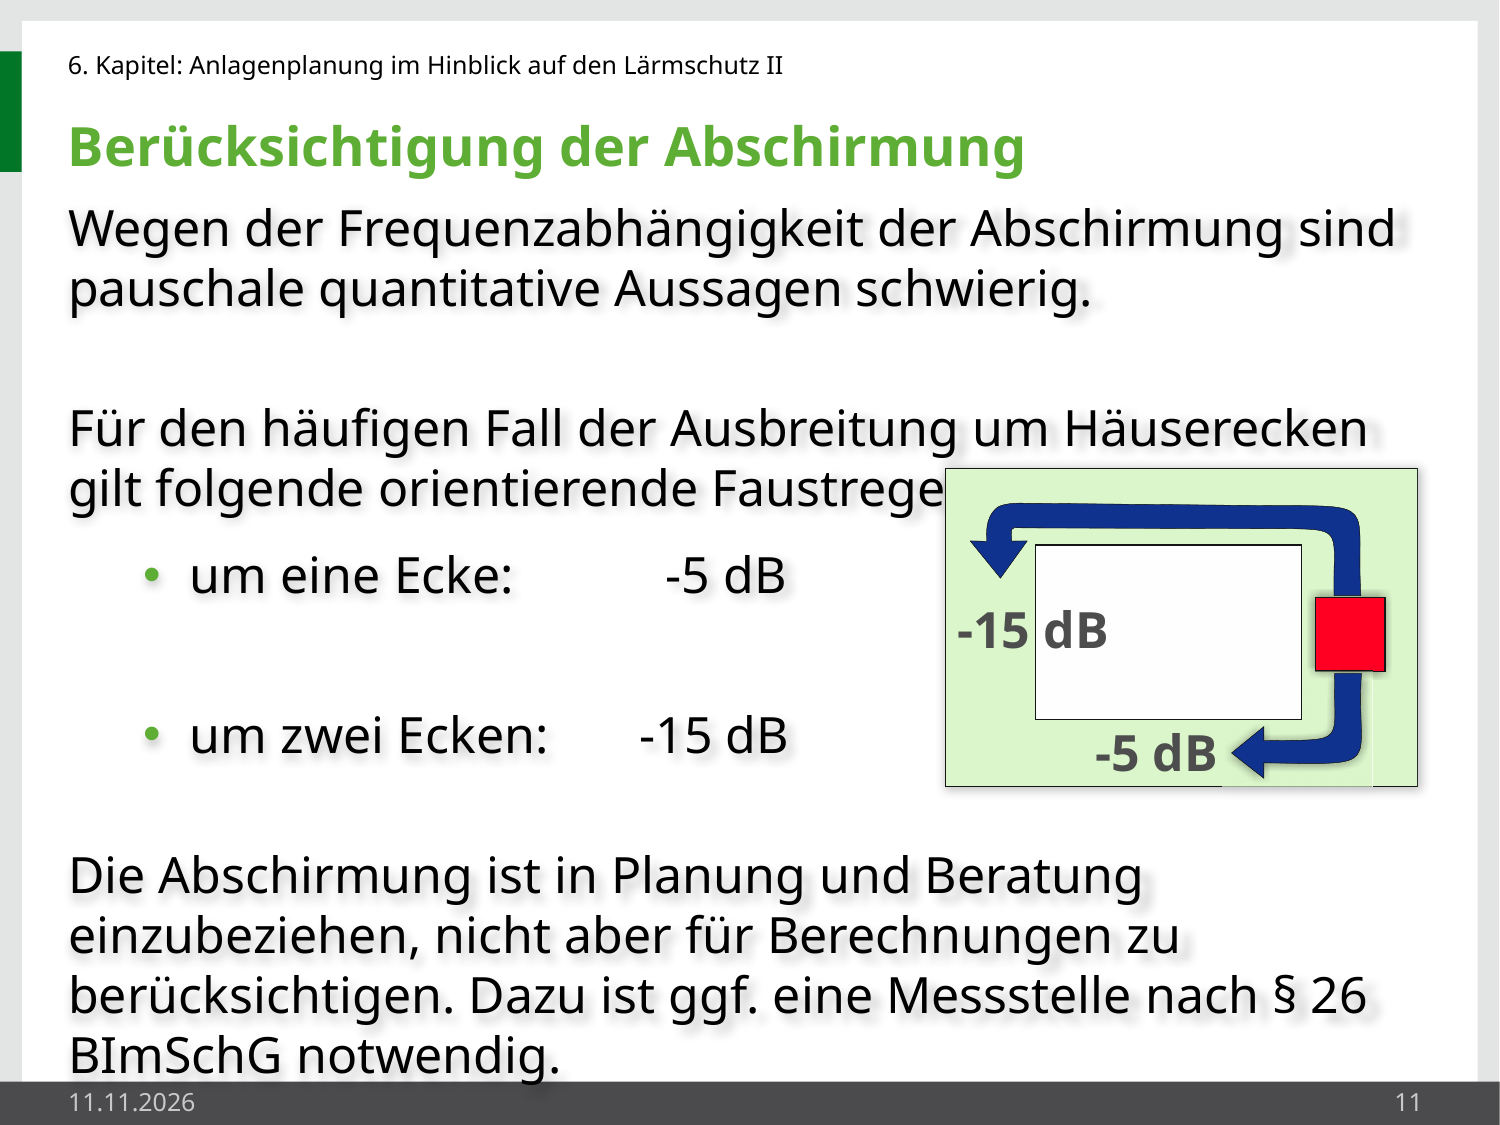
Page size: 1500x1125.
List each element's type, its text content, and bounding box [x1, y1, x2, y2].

slide_number 11 [1331, 1082, 1423, 1125]
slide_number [68, 1082, 231, 1125]
title Berücksichtigung der Abschirmung [67, 77, 1427, 178]
picture [944, 467, 1418, 788]
list Wegen der Frequenzabhängigkeit der Abschirmung sind pauschale quantitative Aussagen schwierig. Für den häufigen Fall der Ausbreitung um Häuserecken gilt folgende orientierende Faustregel: um eine Ecke: -5 dB um zwei Ecken: -15 dB Die Abschirmung ist in Planung und Beratung einzubeziehen, nicht aber für Berechnungen zu berücksichtigen. Dazu ist ggf. eine Messstelle nach § 26 BImSchG notwendig. [68, 196, 1436, 1047]
